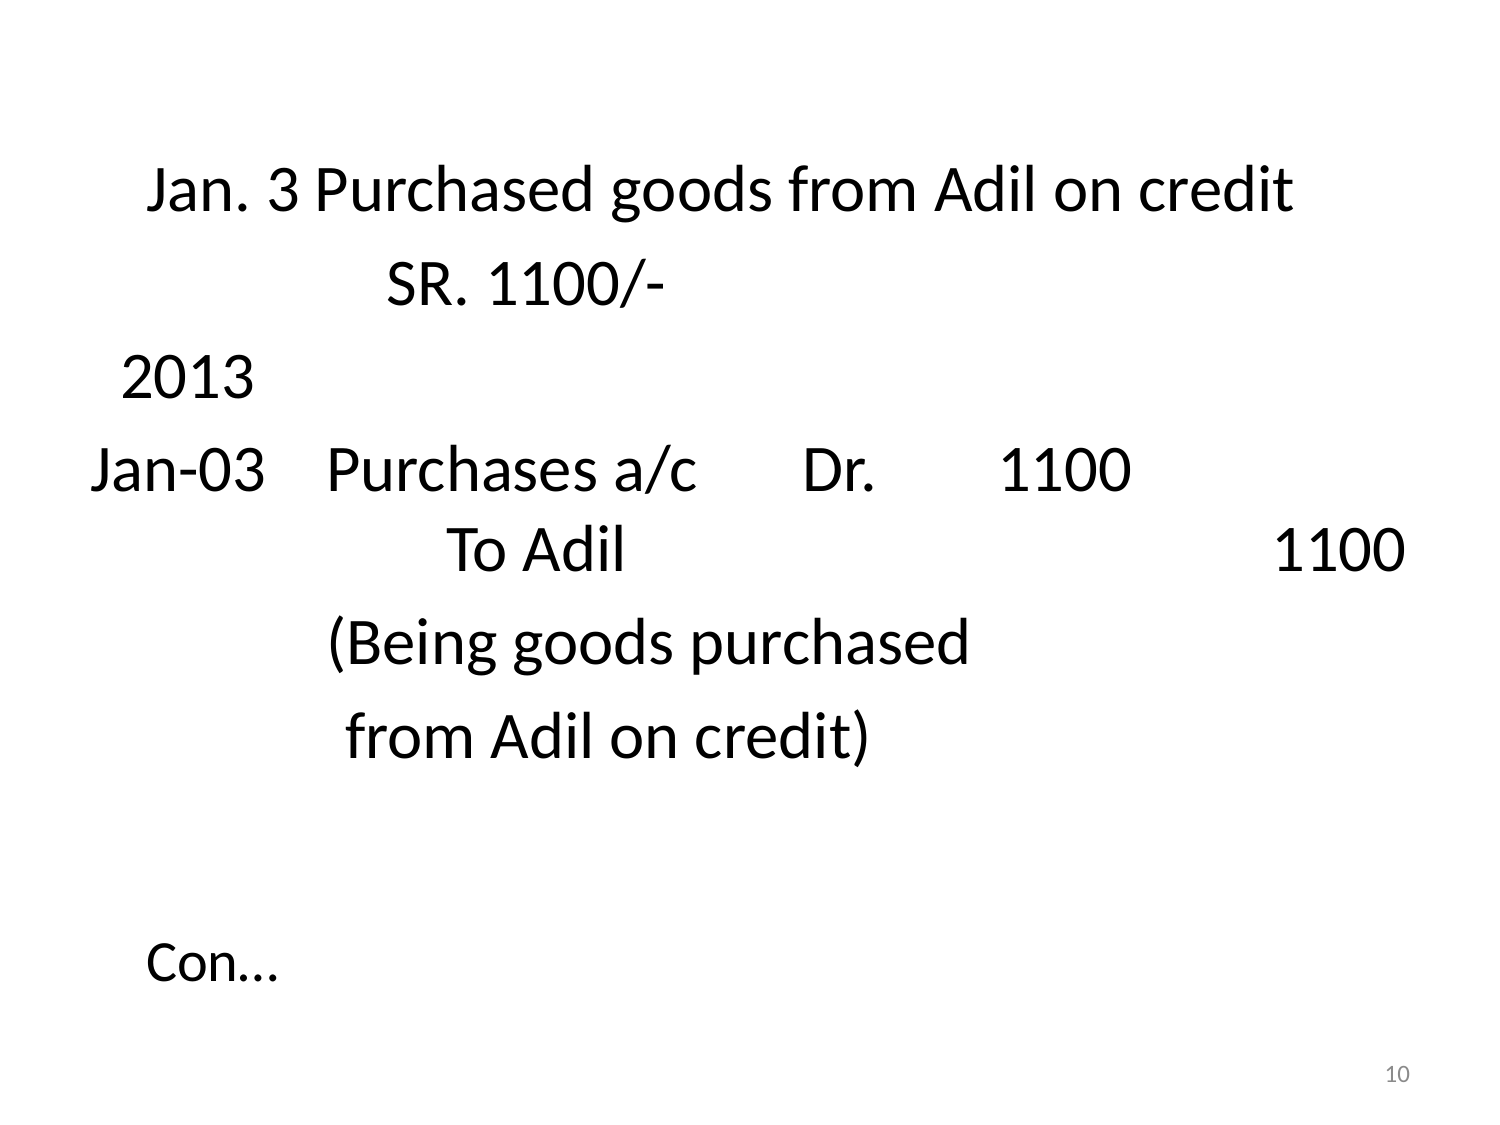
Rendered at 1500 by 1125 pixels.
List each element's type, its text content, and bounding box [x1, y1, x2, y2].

slide_number 10 [1074, 1042, 1425, 1103]
list Jan. 3 Purchased goods from Adil on credit SR. 1100/- 2013 Jan-03 Purchases a/c Dr. 1100 To Adil 1100 (Being goods purchased from Adil on credit) Con… [75, 137, 1425, 1005]
